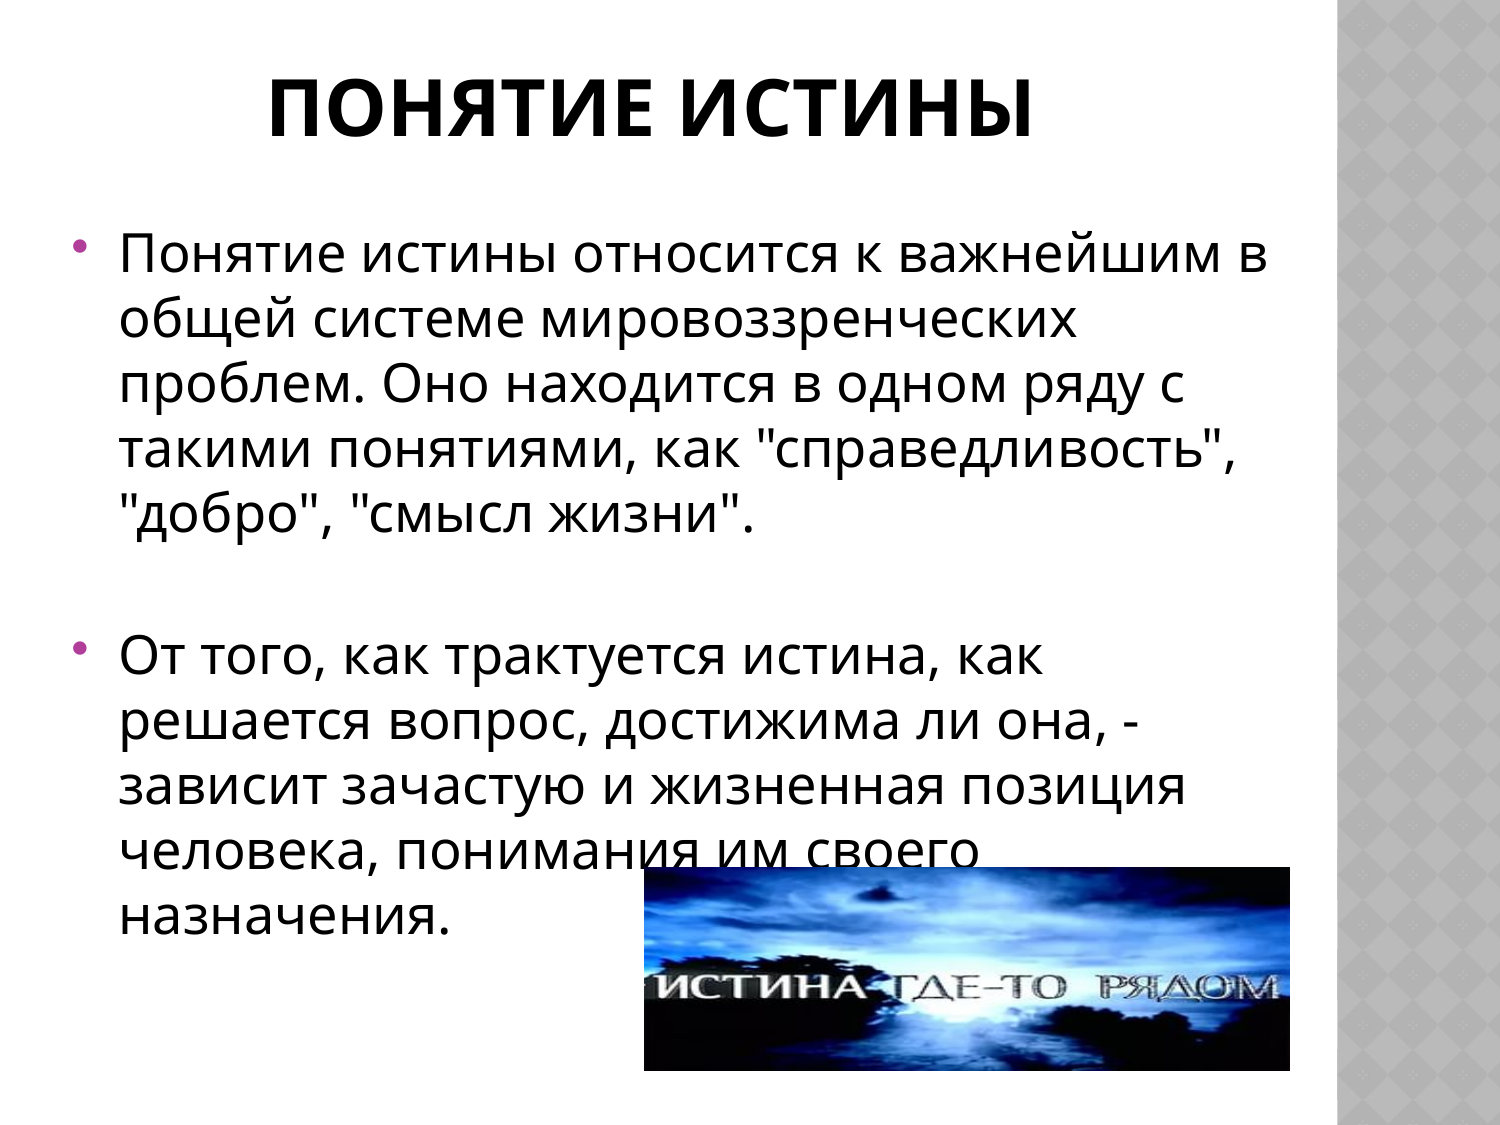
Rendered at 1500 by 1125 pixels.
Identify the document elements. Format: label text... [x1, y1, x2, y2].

list Понятие истины относится к важнейшим в общей системе мировоззренческих проблем. Оно находится в одном ряду с такими понятиями, как "справедливость", "добро", "смысл жизни". От того, как трактуется истина, как решается вопрос, достижима ли она, - зависит зачастую и жизненная позиция человека, понимания им своего назначения. [58, 210, 1320, 1006]
picture [644, 866, 1291, 1071]
title Понятие истины [257, 0, 1047, 153]
